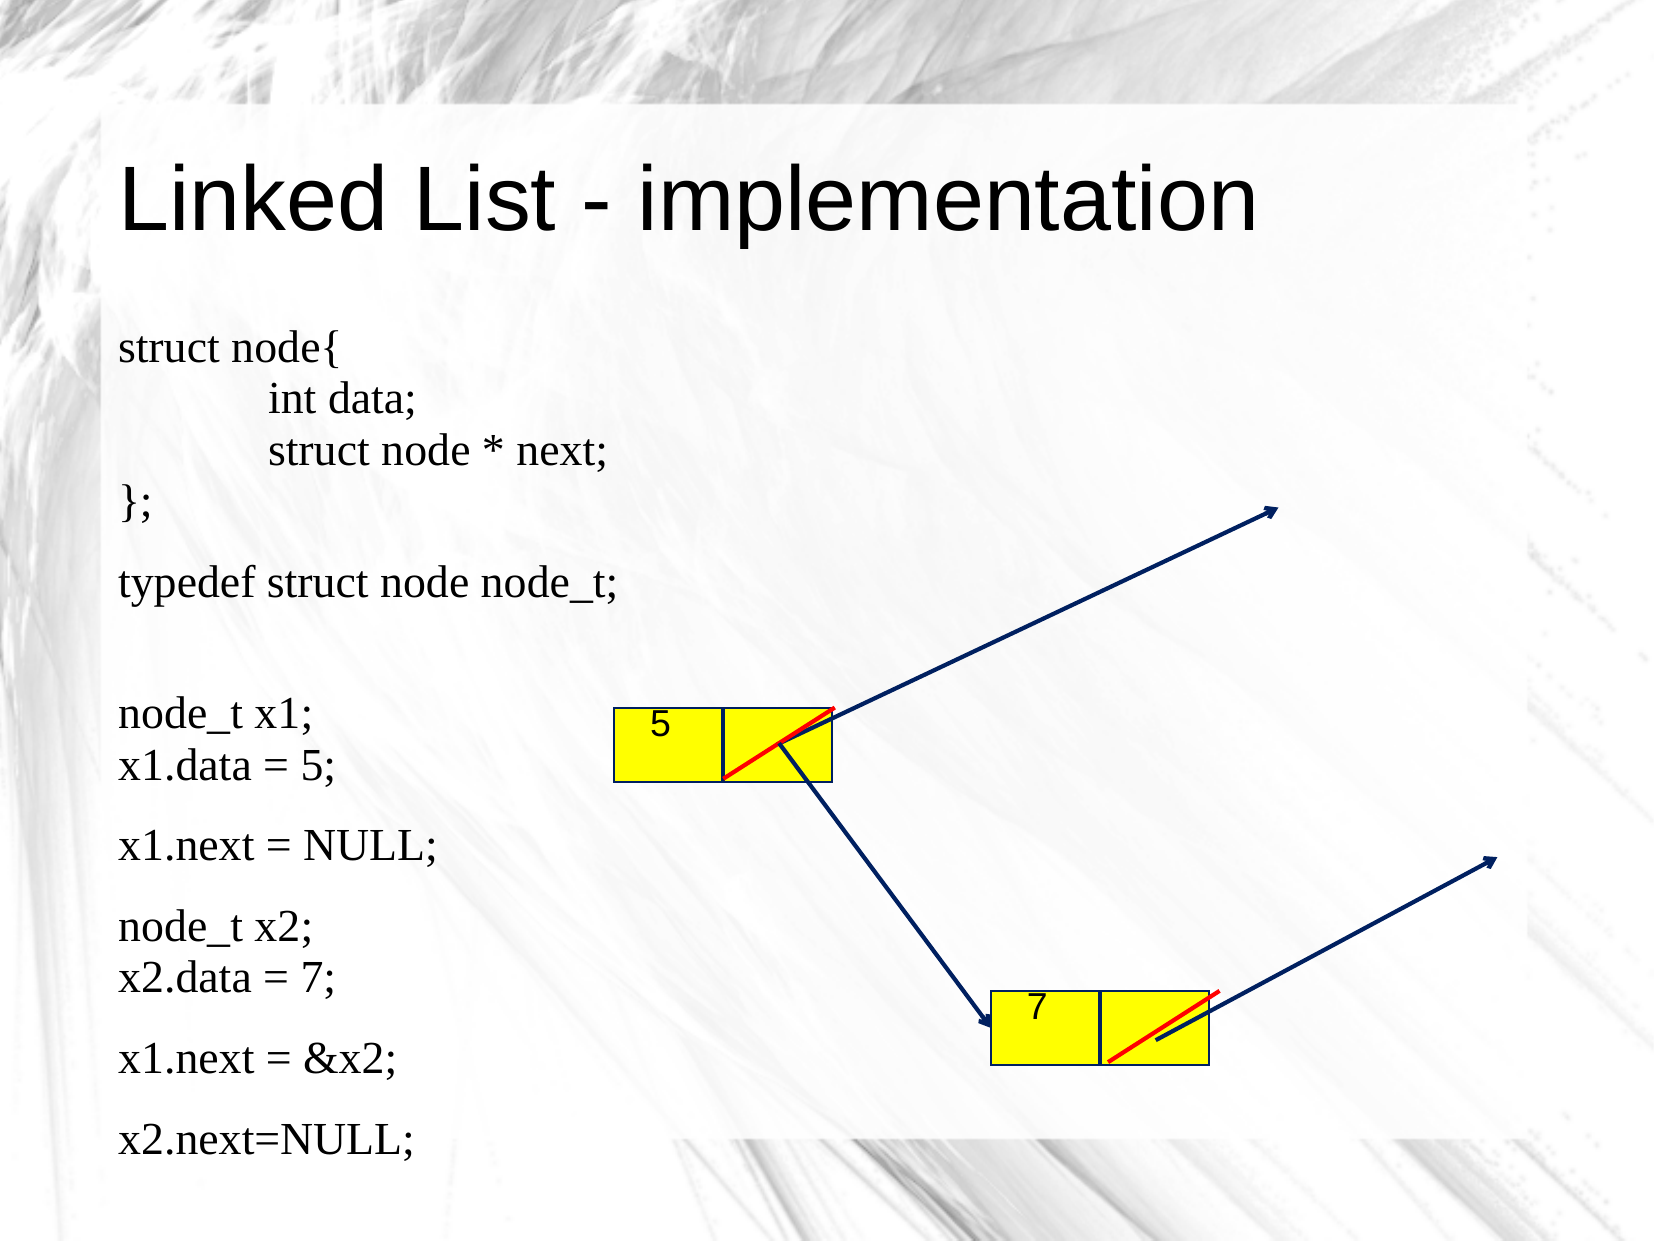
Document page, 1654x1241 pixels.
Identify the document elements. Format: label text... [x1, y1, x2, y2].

picture [0, 0, 1654, 1241]
title Linked List - implementation [118, 112, 1506, 281]
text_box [779, 743, 991, 1028]
list struct node{ int data; struct node * next; }; typedef struct node node_t; node_t x1; x1.data = 5; x1.next = NULL; node_t x2; x2.data = 7; x1.next = &x2; x2.next=NULL; [118, 319, 1571, 1109]
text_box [990, 990, 1209, 1066]
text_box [776, 507, 1279, 745]
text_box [1155, 857, 1498, 1041]
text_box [614, 707, 779, 782]
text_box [723, 707, 835, 779]
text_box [1107, 990, 1220, 1063]
